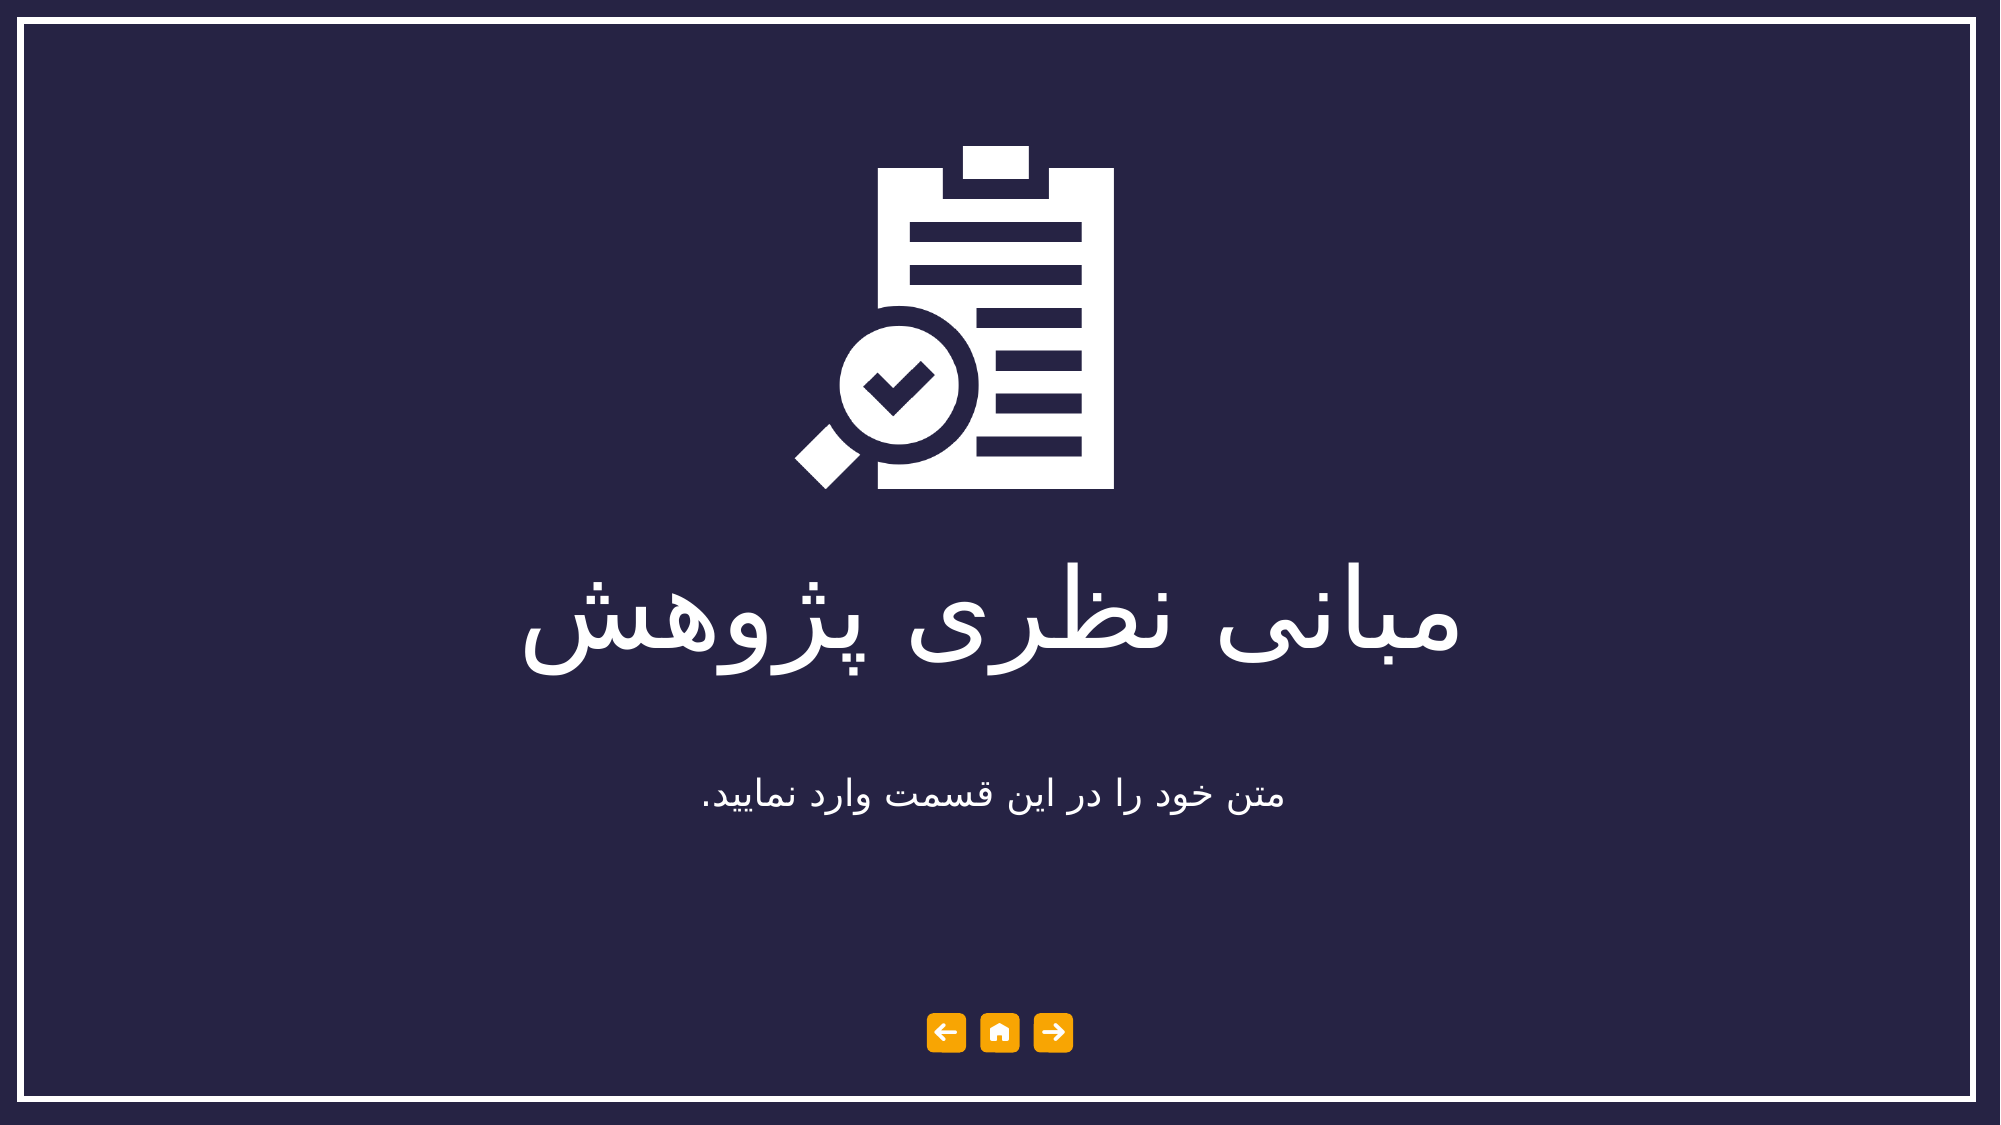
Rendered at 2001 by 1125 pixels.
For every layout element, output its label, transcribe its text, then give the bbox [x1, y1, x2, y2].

text_box مبانی نظری پژوهش [20, 529, 1966, 679]
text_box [926, 1013, 1074, 1053]
picture [782, 146, 1126, 489]
text_box متن خود را در این قسمت وارد نمایید. [20, 761, 1966, 821]
